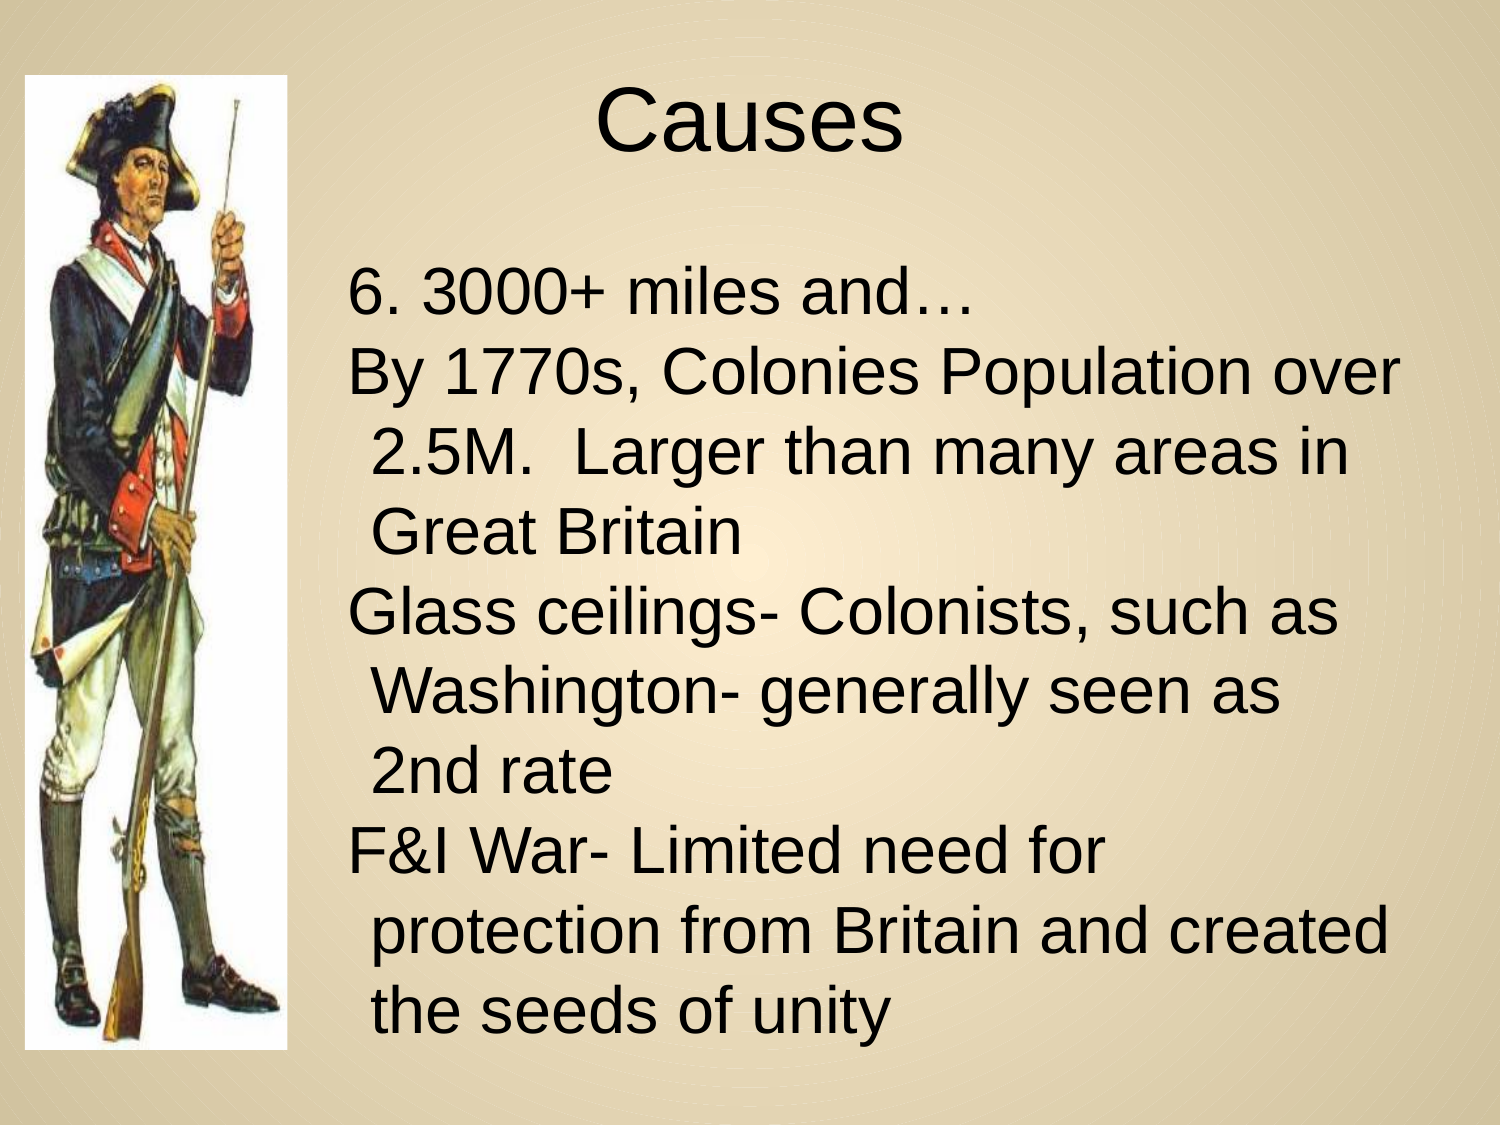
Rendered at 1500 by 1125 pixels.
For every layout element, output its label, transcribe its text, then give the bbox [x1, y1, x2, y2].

picture [24, 75, 288, 1050]
list 6. 3000+ miles and… By 1770s, Colonies Population over 2.5M. Larger than many areas in Great Britain Glass ceilings- Colonists, such as Washington- generally seen as 2nd rate F&I War- Limited need for protection from Britain and created the seeds of unity [298, 232, 1425, 1075]
title Causes [75, 45, 1425, 233]
